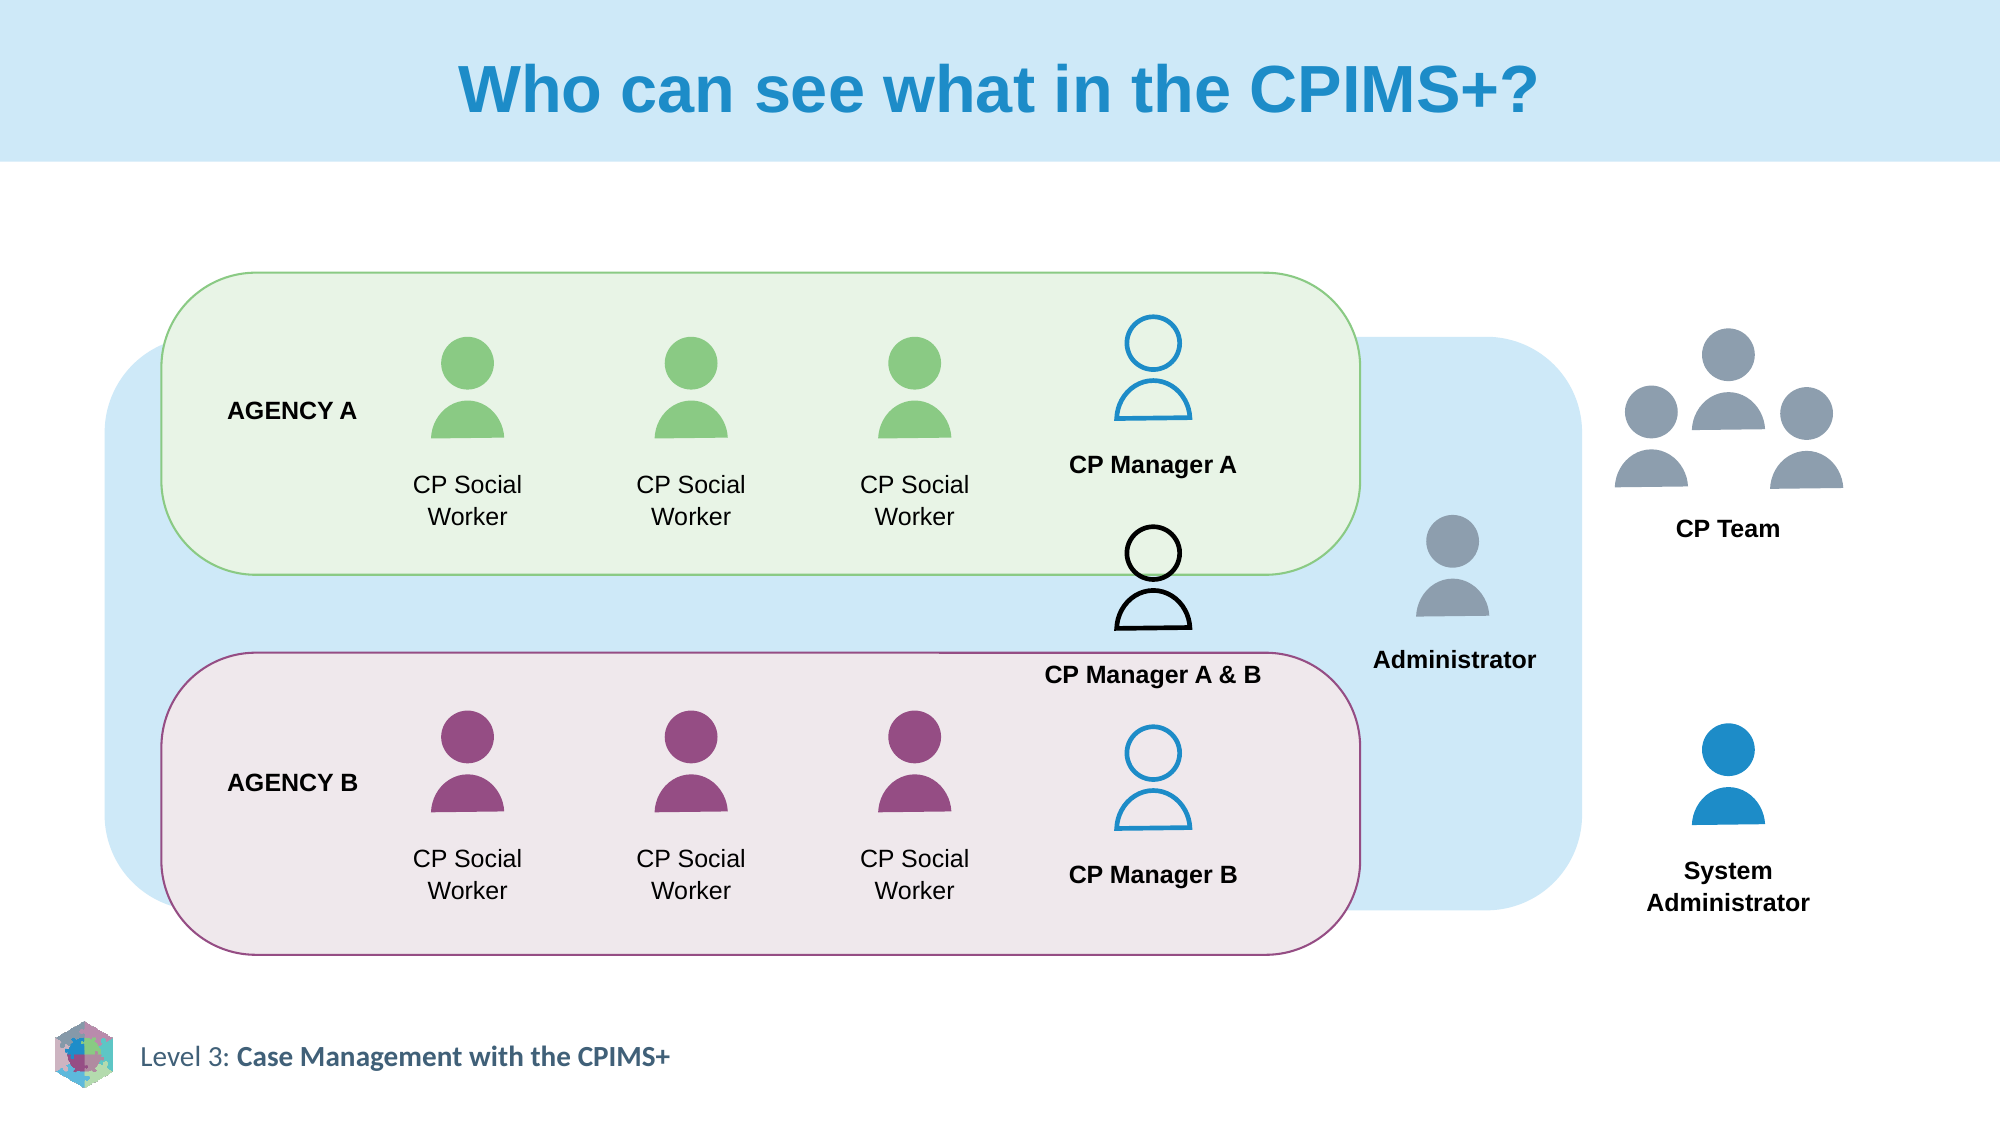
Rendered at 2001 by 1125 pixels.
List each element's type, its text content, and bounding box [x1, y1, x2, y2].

title Who can see what in the CPIMS+? [137, 19, 1863, 163]
text_box CP Manager B [1023, 848, 1284, 896]
text_box AGENCY B [212, 756, 409, 804]
text_box CP Social Worker [593, 458, 789, 538]
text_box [1116, 726, 1190, 870]
text_box System Administrator [1598, 845, 1859, 925]
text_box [1691, 723, 1766, 866]
text_box CP Social Worker [816, 832, 1013, 912]
text_box Administrator [1325, 634, 1585, 682]
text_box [1614, 328, 1844, 530]
text_box CP Social Worker [816, 458, 1013, 538]
text_box CP Social Worker [593, 832, 789, 912]
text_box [430, 336, 505, 480]
text_box CP Social Worker [369, 458, 566, 538]
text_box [654, 336, 728, 480]
text_box CP Manager A & B [985, 648, 1322, 696]
text_box [160, 651, 1362, 956]
text_box [103, 343, 1116, 908]
text_box [160, 271, 1362, 576]
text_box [1415, 514, 1490, 658]
text_box CP Manager A [1023, 438, 1284, 486]
text_box [1337, 682, 1584, 912]
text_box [430, 710, 505, 854]
picture [55, 1021, 113, 1088]
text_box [877, 710, 952, 854]
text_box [654, 710, 728, 854]
text_box CP Social Worker [369, 832, 566, 912]
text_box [1116, 526, 1190, 670]
text_box [1190, 335, 1584, 671]
text_box AGENCY A [212, 385, 409, 432]
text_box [1116, 316, 1190, 460]
text_box CP Team [1598, 503, 1859, 550]
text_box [877, 336, 952, 480]
